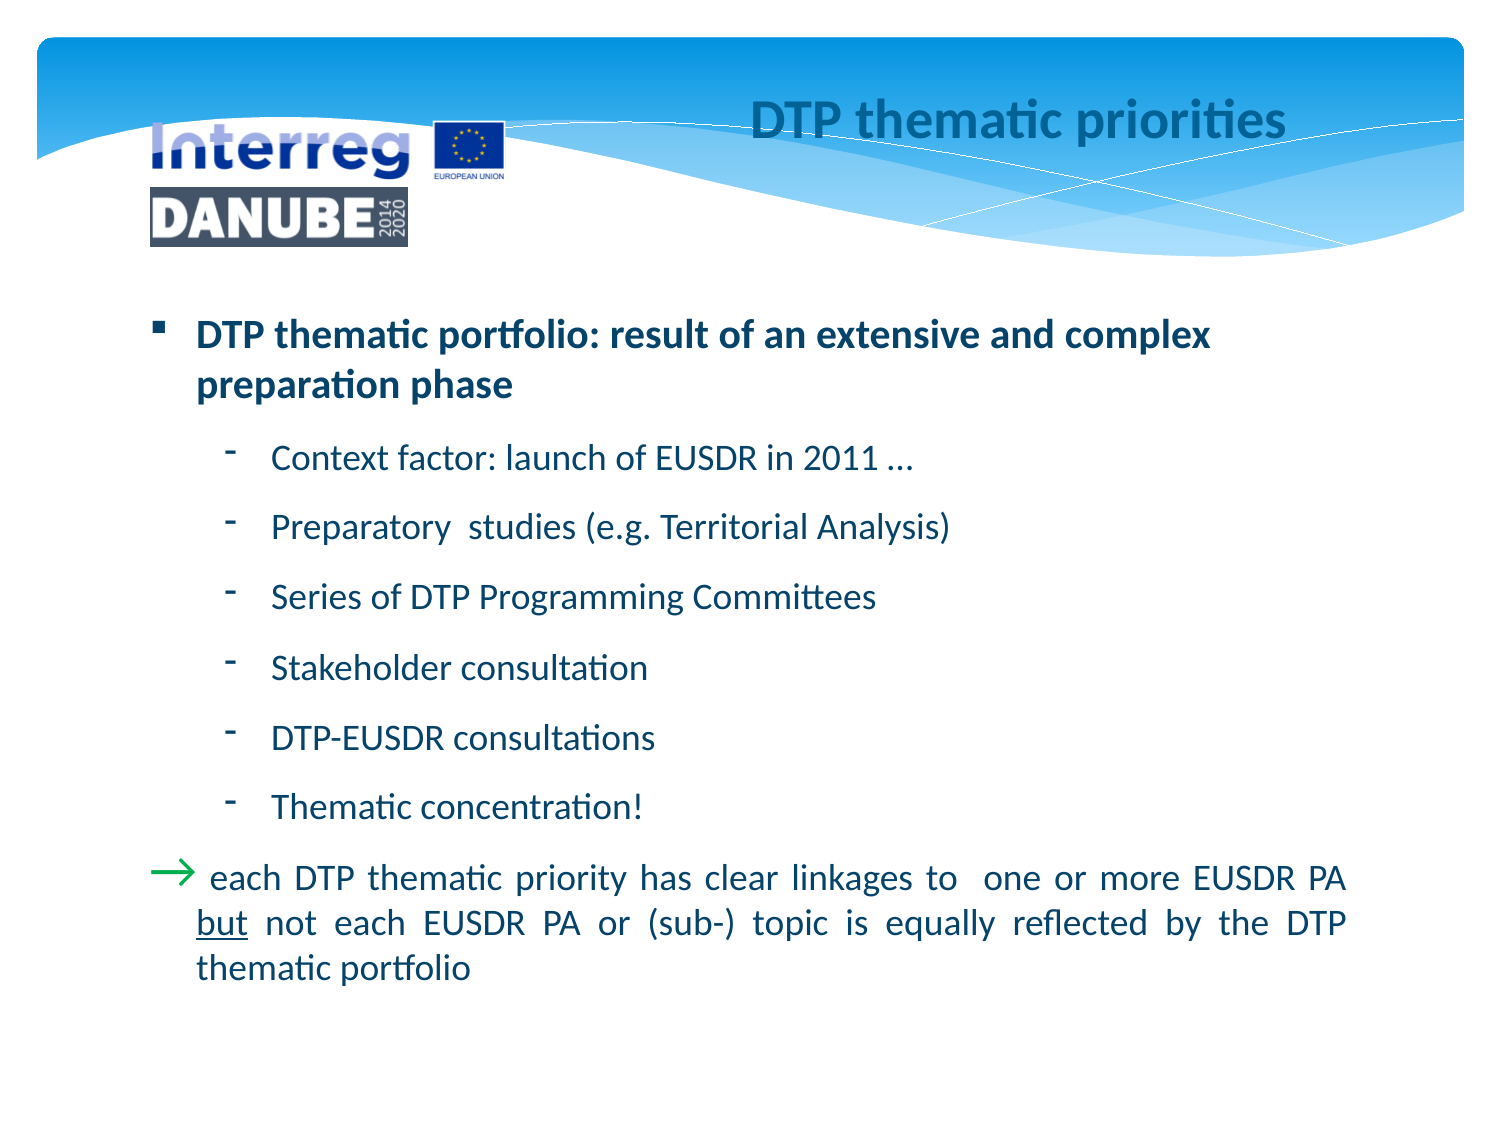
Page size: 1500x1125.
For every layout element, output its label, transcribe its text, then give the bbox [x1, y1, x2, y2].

text_box DTP thematic portfolio: result of an extensive and complex preparation phase Context factor: launch of EUSDR in 2011 … Preparatory studies (e.g. Territorial Analysis) Series of DTP Programming Committees Stakeholder consultation DTP-EUSDR consultations Thematic concentration! each DTP thematic priority has clear linkages to one or more EUSDR PA but not each EUSDR PA or (sub-) topic is equally reflected by the DTP thematic portfolio [134, 299, 1363, 995]
picture [118, 88, 538, 248]
text_box DTP thematic priorities [587, 75, 1450, 263]
